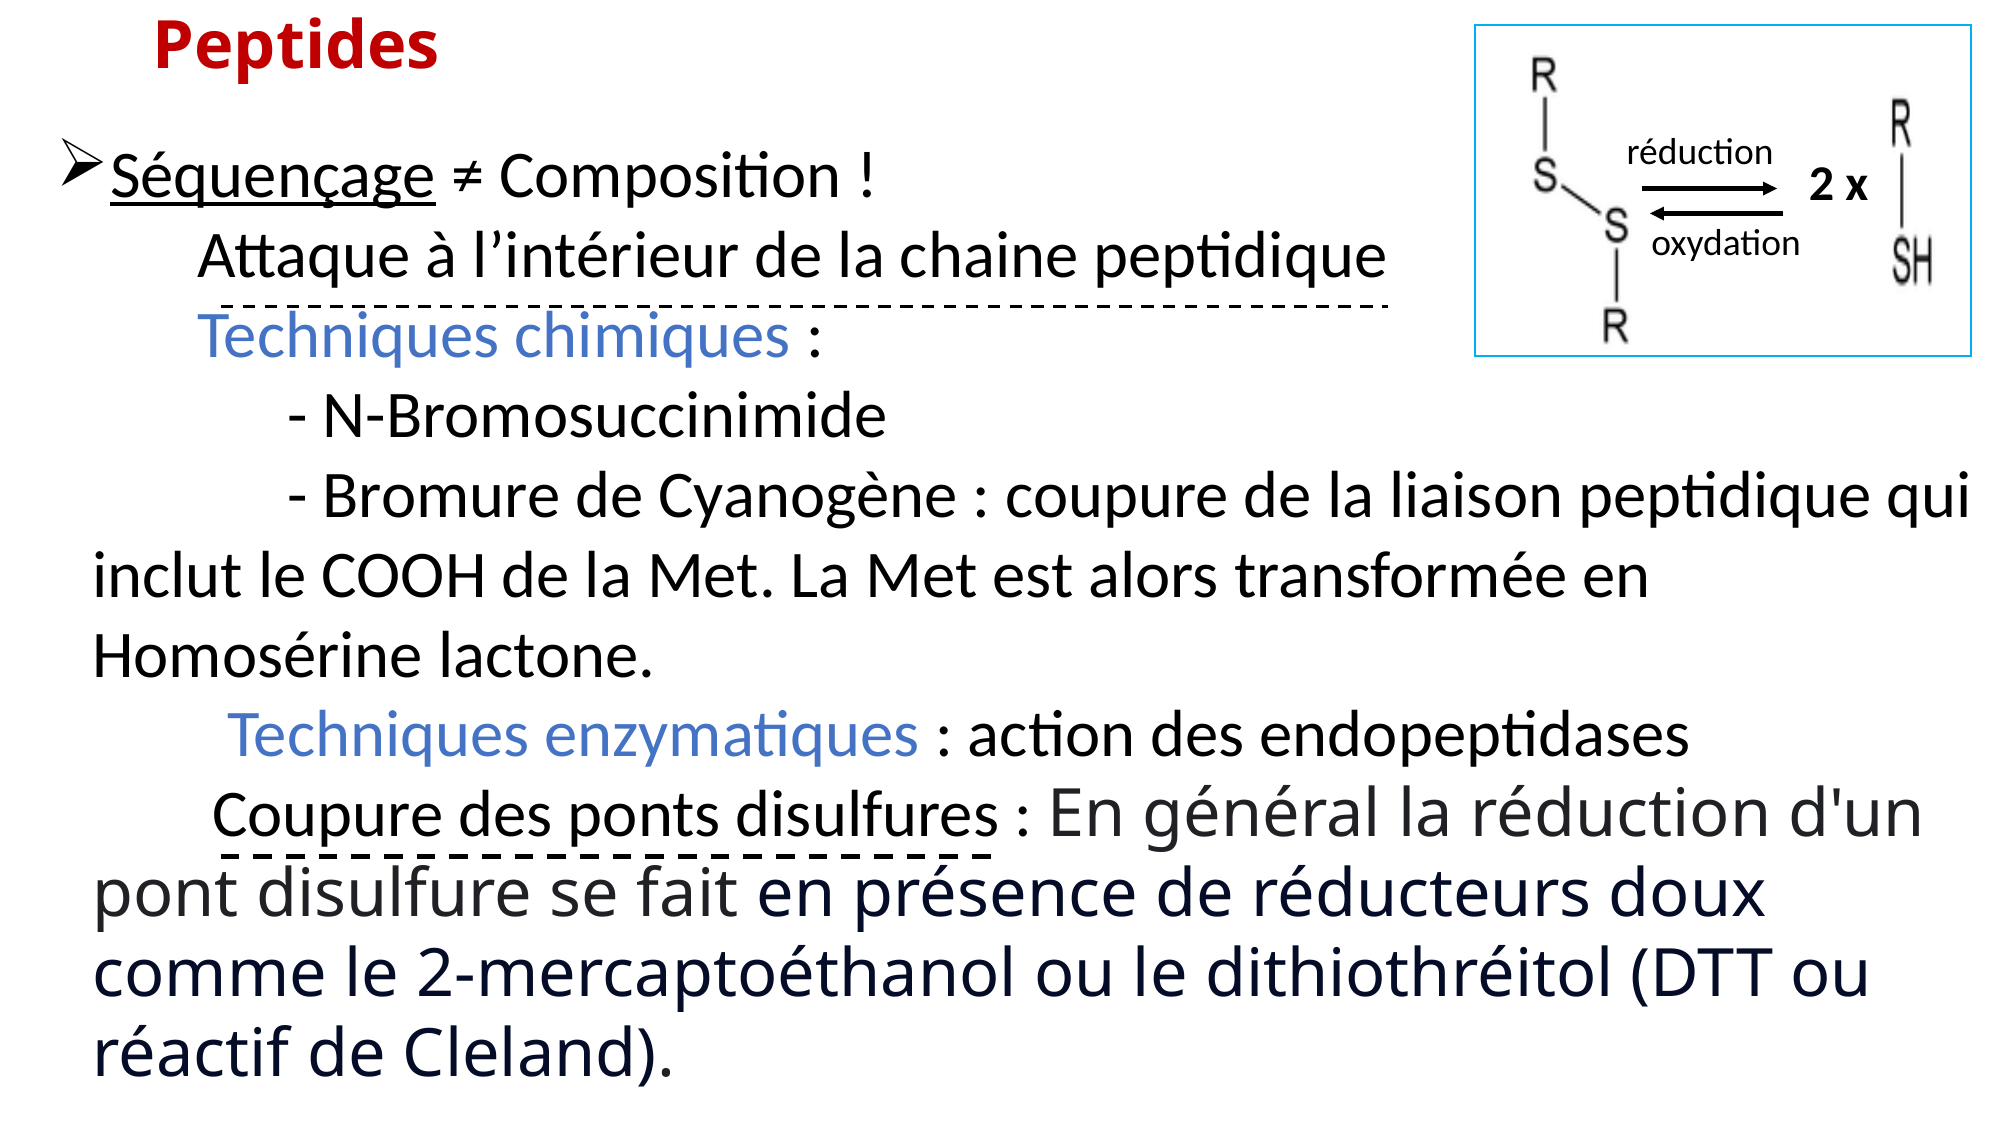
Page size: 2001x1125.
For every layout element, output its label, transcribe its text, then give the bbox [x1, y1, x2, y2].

text_box réduction [1667, 119, 1791, 179]
text_box Séquençage ≠ Composition ! Attaque à l’intérieur de la chaine peptidique Techniques chimiques : - N-Bromosuccinimide - Bromure de Cyanogène : coupure de la liaison peptidique qui inclut le COOH de la Met. La Met est alors transformée en Homosérine lactone. Techniques enzymatiques : action des endopeptidases Coupure des ponts disulfures : En général la réduction d'un pont disulfure se fait en présence de réducteurs doux comme le 2-mercaptoéthanol ou le dithiothréitol (DTT ou réactif de Cleland). [2, 123, 1998, 1098]
text_box [1474, 24, 1509, 357]
text_box Peptides [137, 0, 1863, 95]
picture [1869, 70, 1951, 307]
text_box [1667, 24, 1972, 357]
picture [1509, 27, 1667, 354]
text_box oxydation [1667, 210, 1850, 271]
